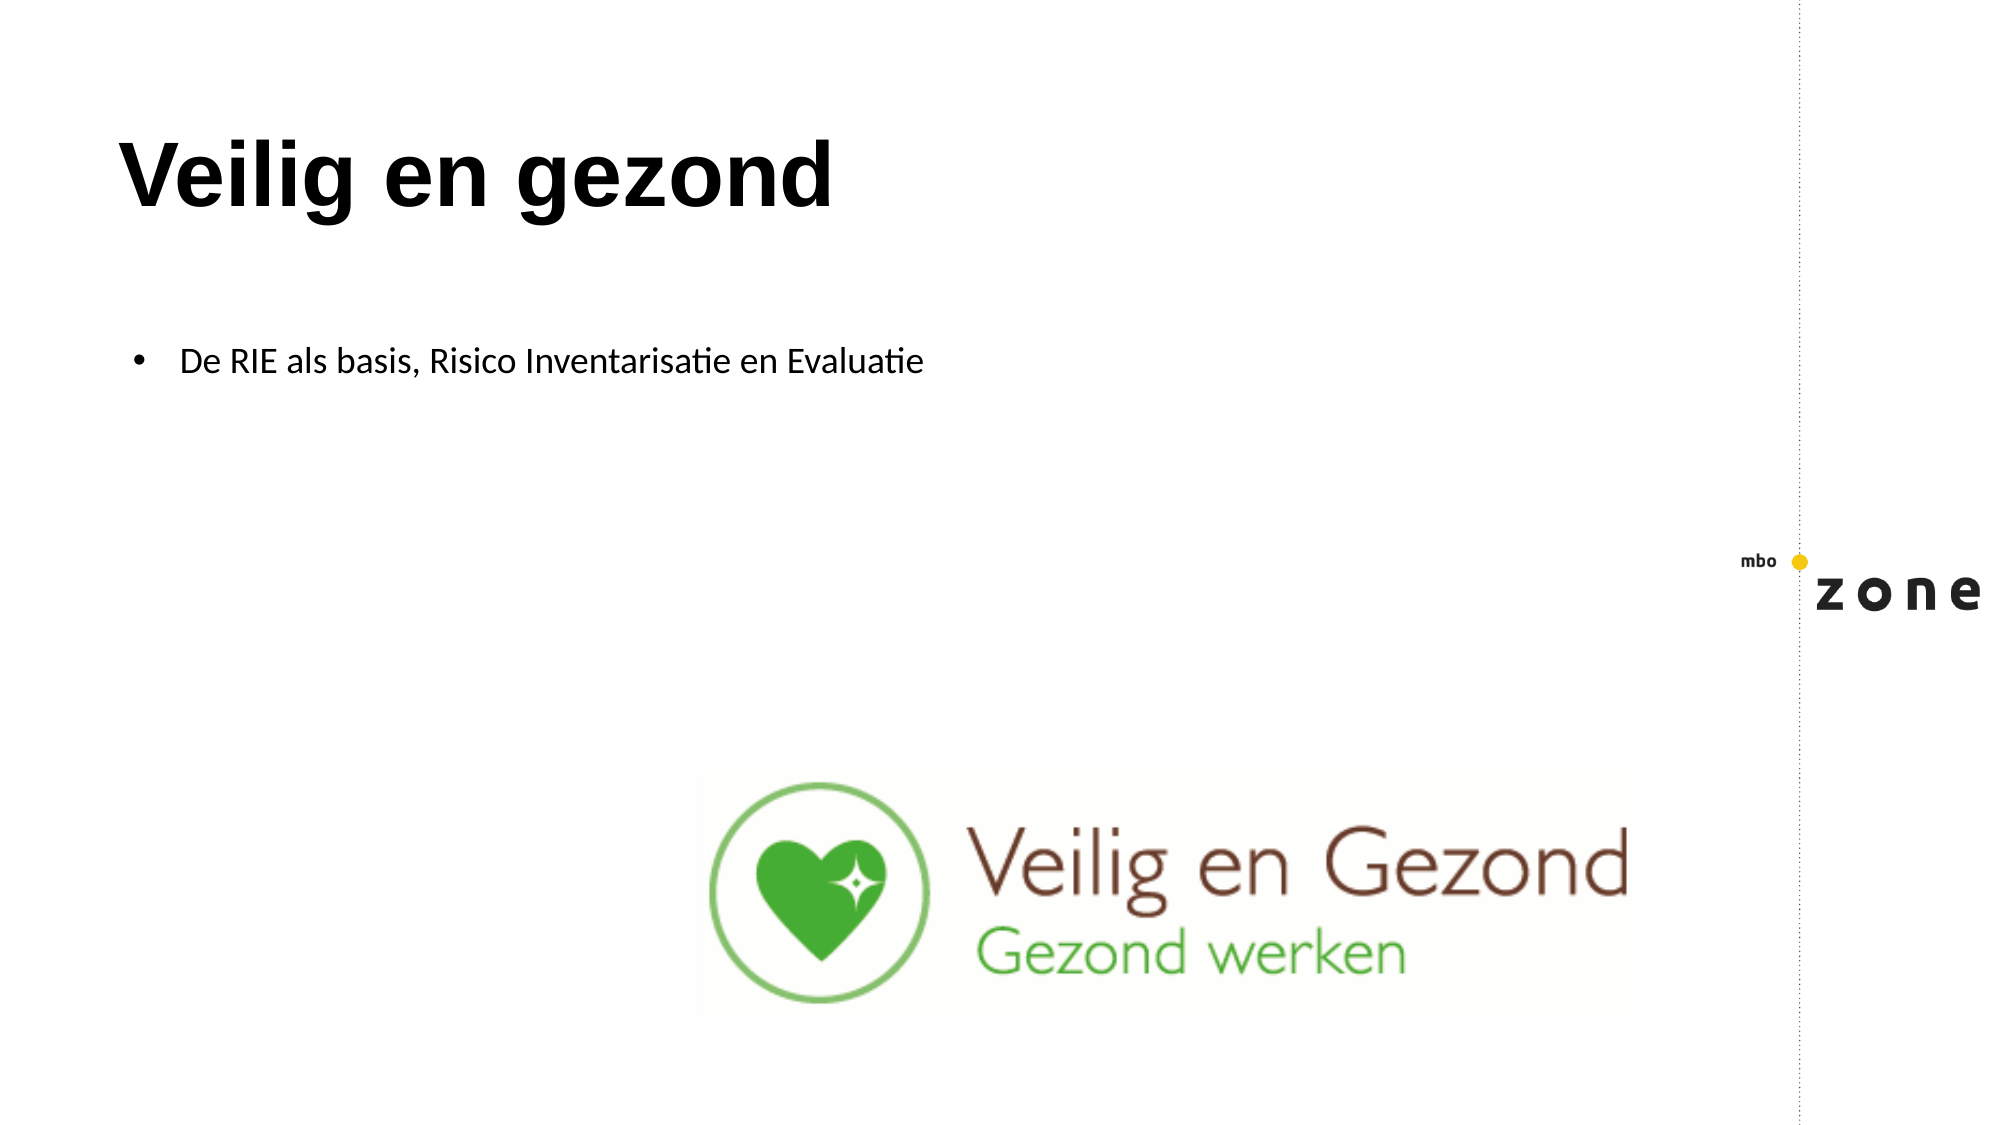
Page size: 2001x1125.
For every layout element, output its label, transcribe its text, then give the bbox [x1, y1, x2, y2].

picture [695, 0, 2001, 1125]
title Veilig en gezond [118, 126, 1621, 246]
text_box De RIE als basis, Risico Inventarisatie en Evaluatie [118, 329, 1532, 524]
